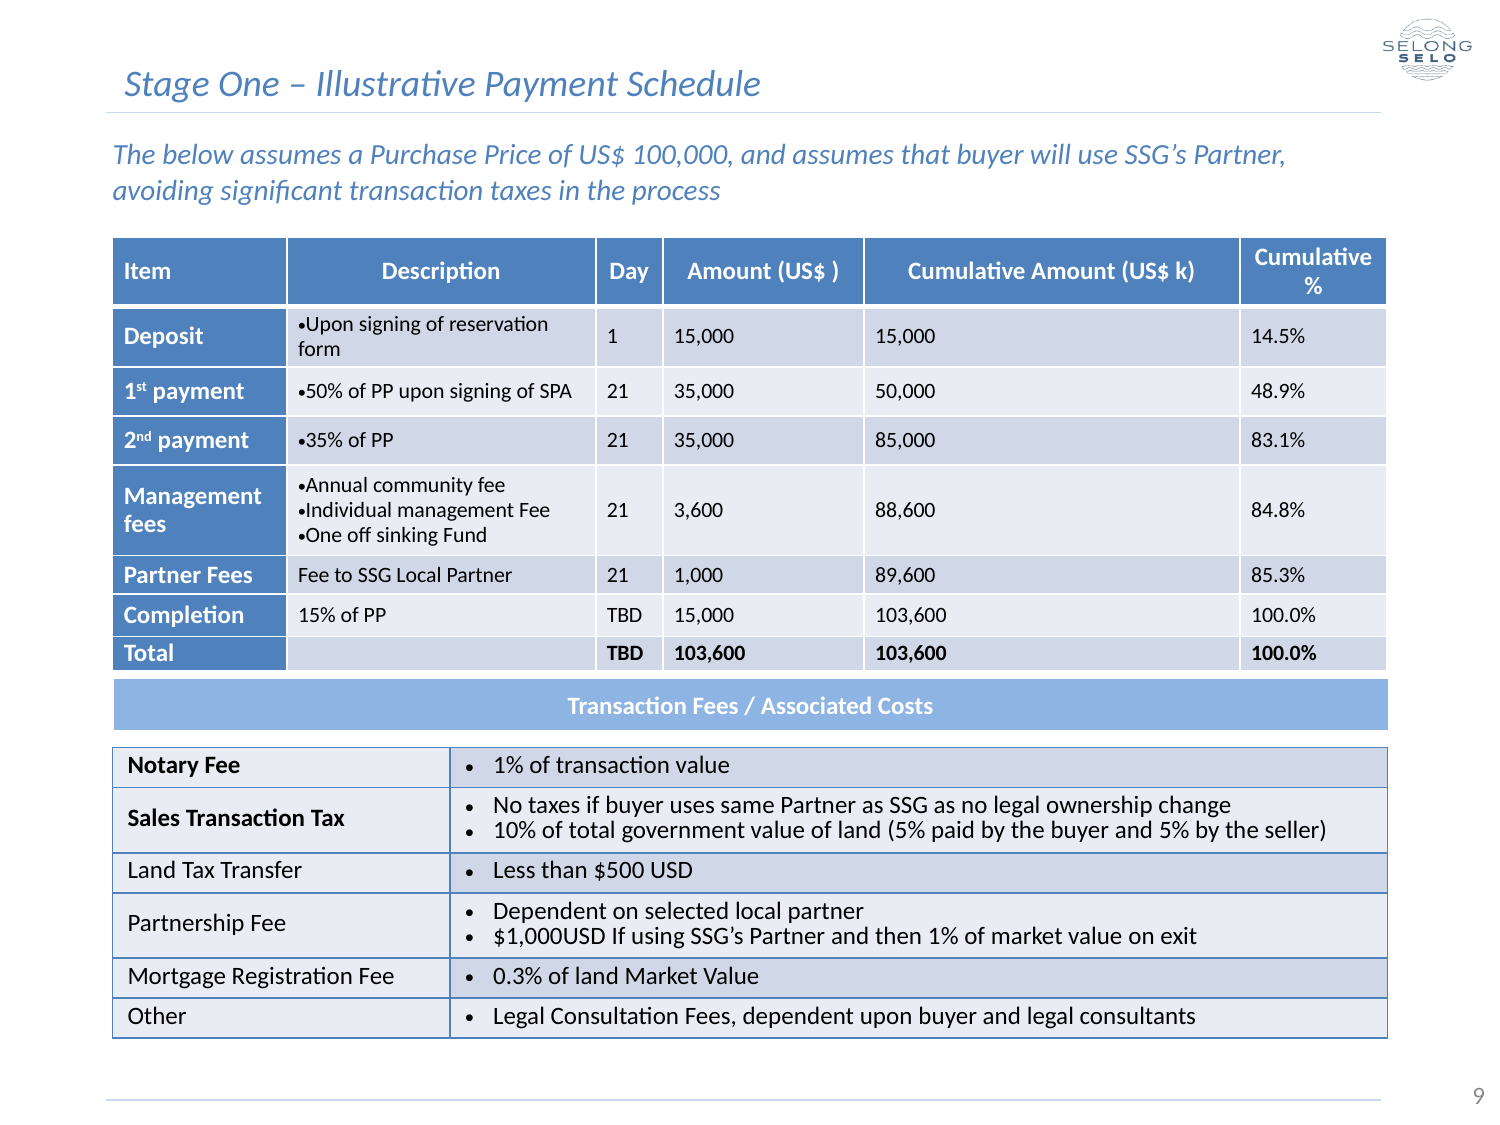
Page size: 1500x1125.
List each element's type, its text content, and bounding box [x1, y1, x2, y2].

table_cell 2nd payment [113, 417, 286, 464]
table_cell Annual community fee Individual management Fee One off sinking Fund [288, 466, 595, 555]
table_header 1% of transaction value [451, 748, 1387, 787]
table_cell TBD [597, 637, 662, 670]
table_cell Completion [113, 595, 286, 636]
table_cell 85,000 [865, 417, 1239, 464]
table_cell 3,600 [664, 466, 863, 555]
table_cell 1st payment [113, 368, 286, 415]
table_cell 21 [597, 368, 662, 415]
table_cell Partner Fees [113, 556, 286, 593]
table_header Description [288, 238, 595, 304]
table_cell [288, 637, 595, 670]
table_cell 103,600 [865, 637, 1239, 670]
table_cell TBD [597, 595, 662, 636]
table_cell 84.8% [1241, 466, 1386, 555]
table_cell 50% of PP upon signing of SPA [288, 368, 595, 415]
table_cell 35,000 [664, 417, 863, 464]
table_cell Total [113, 637, 286, 670]
table_cell 35,000 [664, 368, 863, 415]
table_cell Other [113, 999, 449, 1037]
table_cell 1 [597, 309, 662, 366]
table_cell Upon signing of reservation form [288, 309, 595, 366]
table_header Item [113, 238, 286, 304]
table_cell 89,600 [865, 556, 1239, 593]
table_header Day [597, 238, 662, 304]
table_cell Partnership Fee [113, 894, 449, 957]
table_cell Dependent on selected local partner $1,000USD If using SSG’s Partner and then 1% of market value on exit [451, 894, 1387, 957]
table_cell 88,600 [865, 466, 1239, 555]
text_box Transaction Fees / Associated Costs [114, 679, 1388, 730]
table_header Cumulative Amount (US$ k) [865, 238, 1239, 304]
table_cell 100.0% [1241, 637, 1386, 670]
table_cell Management fees [113, 466, 286, 555]
table_cell No taxes if buyer uses same Partner as SSG as no legal ownership change 10% of total government value of land (5% paid by the buyer and 5% by the seller) [451, 788, 1387, 852]
table_cell Deposit [113, 309, 286, 366]
slide_number 9 [1149, 1065, 1500, 1125]
picture [1379, 8, 1476, 89]
table_cell Legal Consultation Fees, dependent upon buyer and legal consultants [451, 999, 1387, 1037]
text_box The below assumes a Purchase Price of US$ 100,000, and assumes that buyer will use SSG’s Partner, avoiding significant transaction taxes in the process [112, 135, 1388, 199]
table_cell 100.0% [1241, 595, 1386, 636]
table_cell Less than $500 USD [451, 854, 1387, 892]
table_cell 15,000 [664, 595, 863, 636]
table_cell 21 [597, 417, 662, 464]
table_cell 103,600 [664, 637, 863, 670]
table_cell 103,600 [865, 595, 1239, 636]
table_cell Land Tax Transfer [113, 854, 449, 892]
table_cell 50,000 [865, 368, 1239, 415]
table_cell 35% of PP [288, 417, 595, 464]
table_cell 1,000 [664, 556, 863, 593]
table_cell 48.9% [1241, 368, 1386, 415]
table_header Notary Fee [113, 748, 449, 787]
table_cell Sales Transaction Tax [113, 788, 449, 852]
table_cell Mortgage Registration Fee [113, 959, 449, 997]
table_header Amount (US$ ) [664, 238, 863, 304]
table_cell 15,000 [664, 309, 863, 366]
table_cell 15,000 [865, 309, 1239, 366]
table_header Cumulative % [1241, 238, 1386, 304]
table_cell Fee to SSG Local Partner [288, 556, 595, 593]
table_cell 14.5% [1241, 309, 1386, 366]
table_cell 0.3% of land Market Value [451, 959, 1387, 997]
table_cell 21 [597, 556, 662, 593]
table_cell 83.1% [1241, 417, 1386, 464]
table_cell 15% of PP [288, 595, 595, 636]
table_cell 21 [597, 466, 662, 555]
text_box Stage One – Illustrative Payment Schedule [109, 51, 777, 111]
table_cell 85.3% [1241, 556, 1386, 593]
